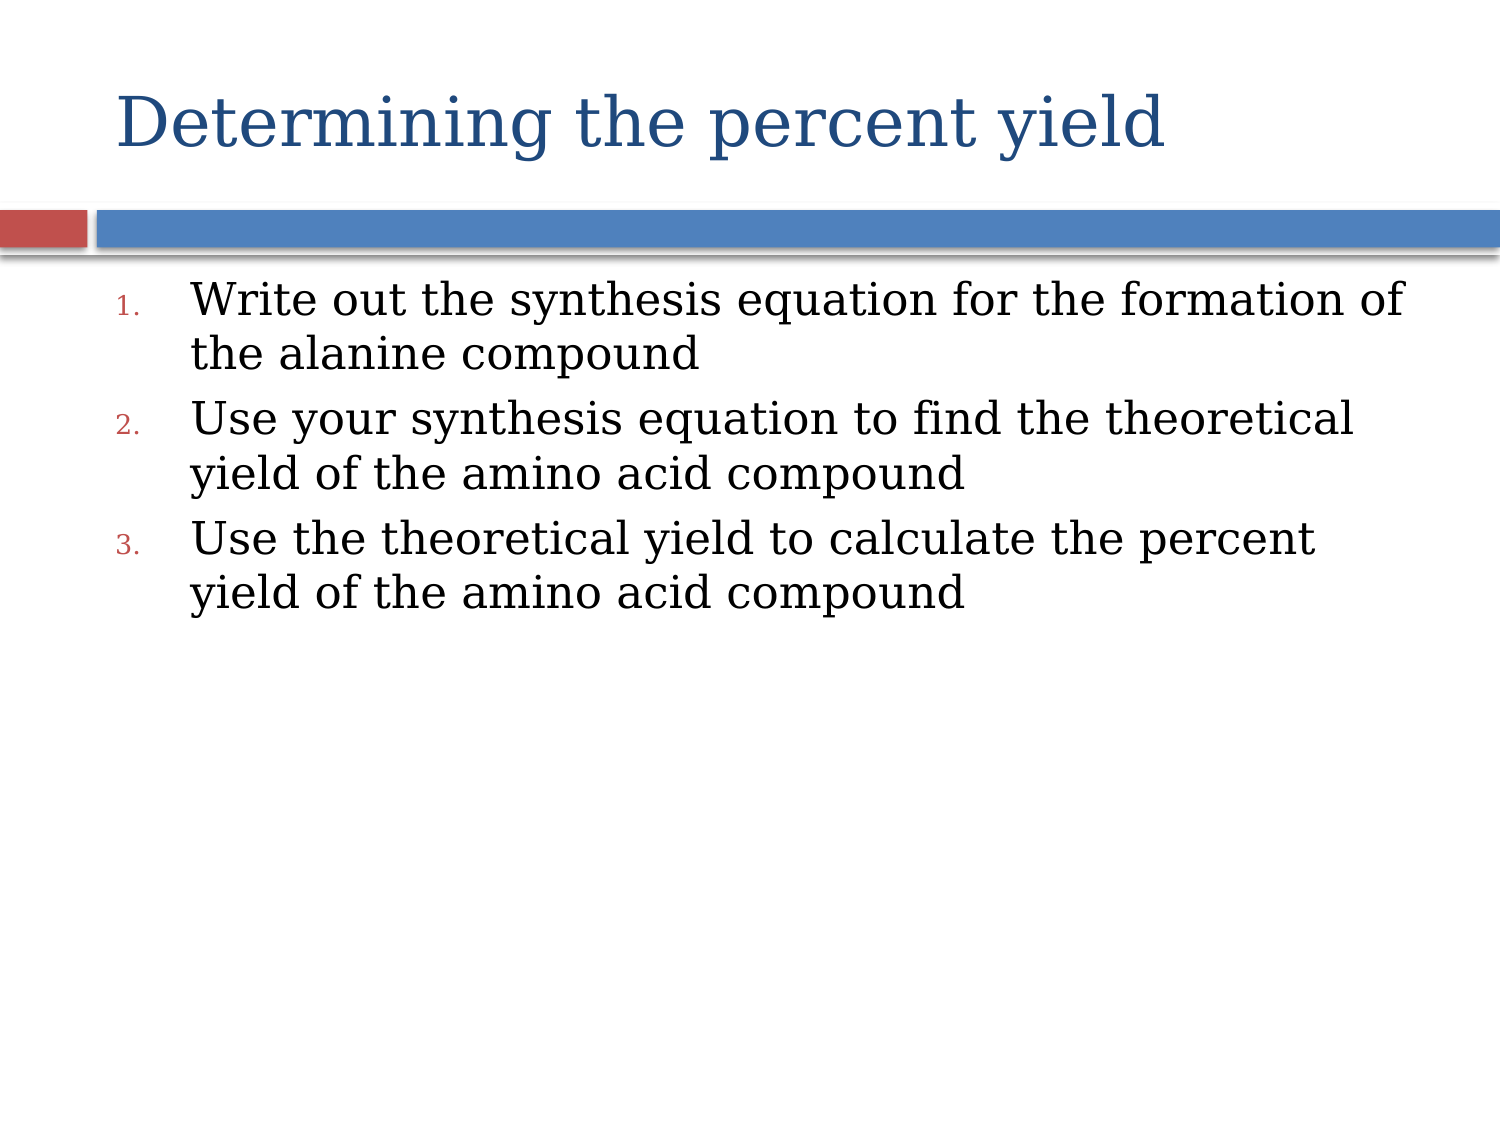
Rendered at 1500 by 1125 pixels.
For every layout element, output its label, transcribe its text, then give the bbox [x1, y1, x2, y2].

list Write out the synthesis equation for the formation of the alanine compound Use your synthesis equation to find the theoretical yield of the amino acid compound Use the theoretical yield to calculate the percent yield of the amino acid compound [100, 262, 1438, 1000]
title Determining the percent yield [100, 37, 1438, 200]
